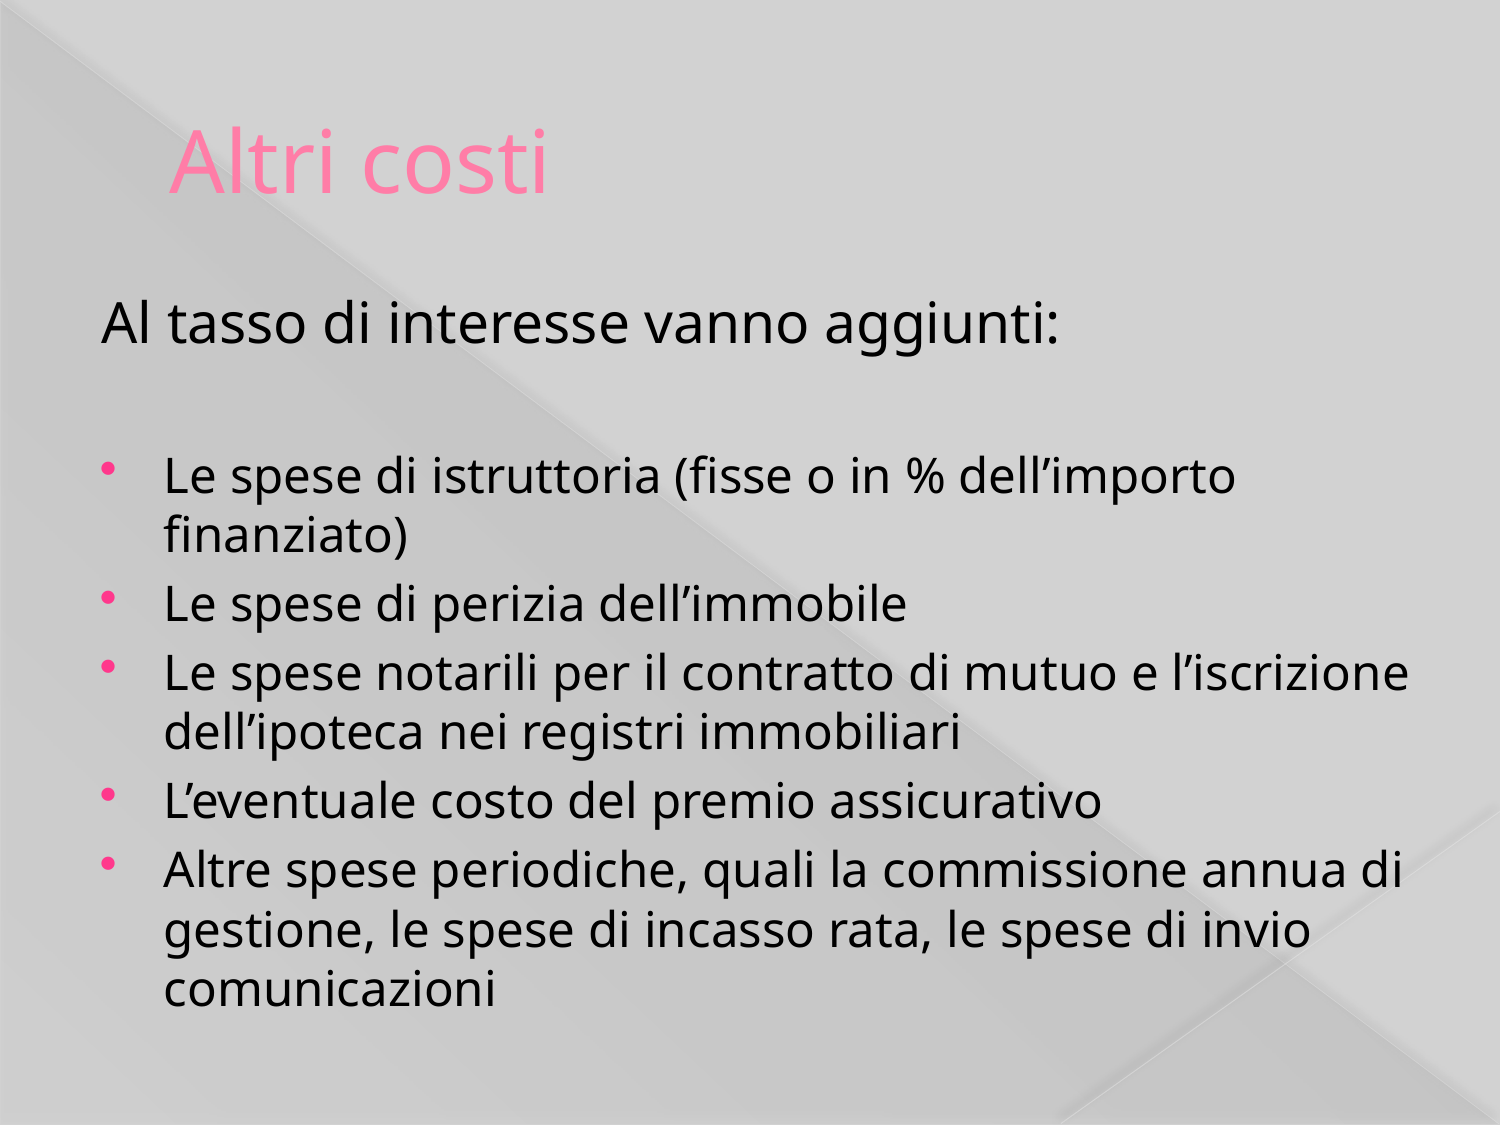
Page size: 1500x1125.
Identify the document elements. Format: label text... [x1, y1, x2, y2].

title Altri costi [75, 43, 1425, 274]
list Al tasso di interesse vanno aggiunti: Le spese di istruttoria (fisse o in % dell’importo finanziato) Le spese di perizia dell’immobile Le spese notarili per il contratto di mutuo e l’iscrizione dell’ipoteca nei registri immobiliari L’eventuale costo del premio assicurativo Altre spese periodiche, quali la commissione annua di gestione, le spese di incasso rata, le spese di invio comunicazioni [76, 278, 1427, 1029]
